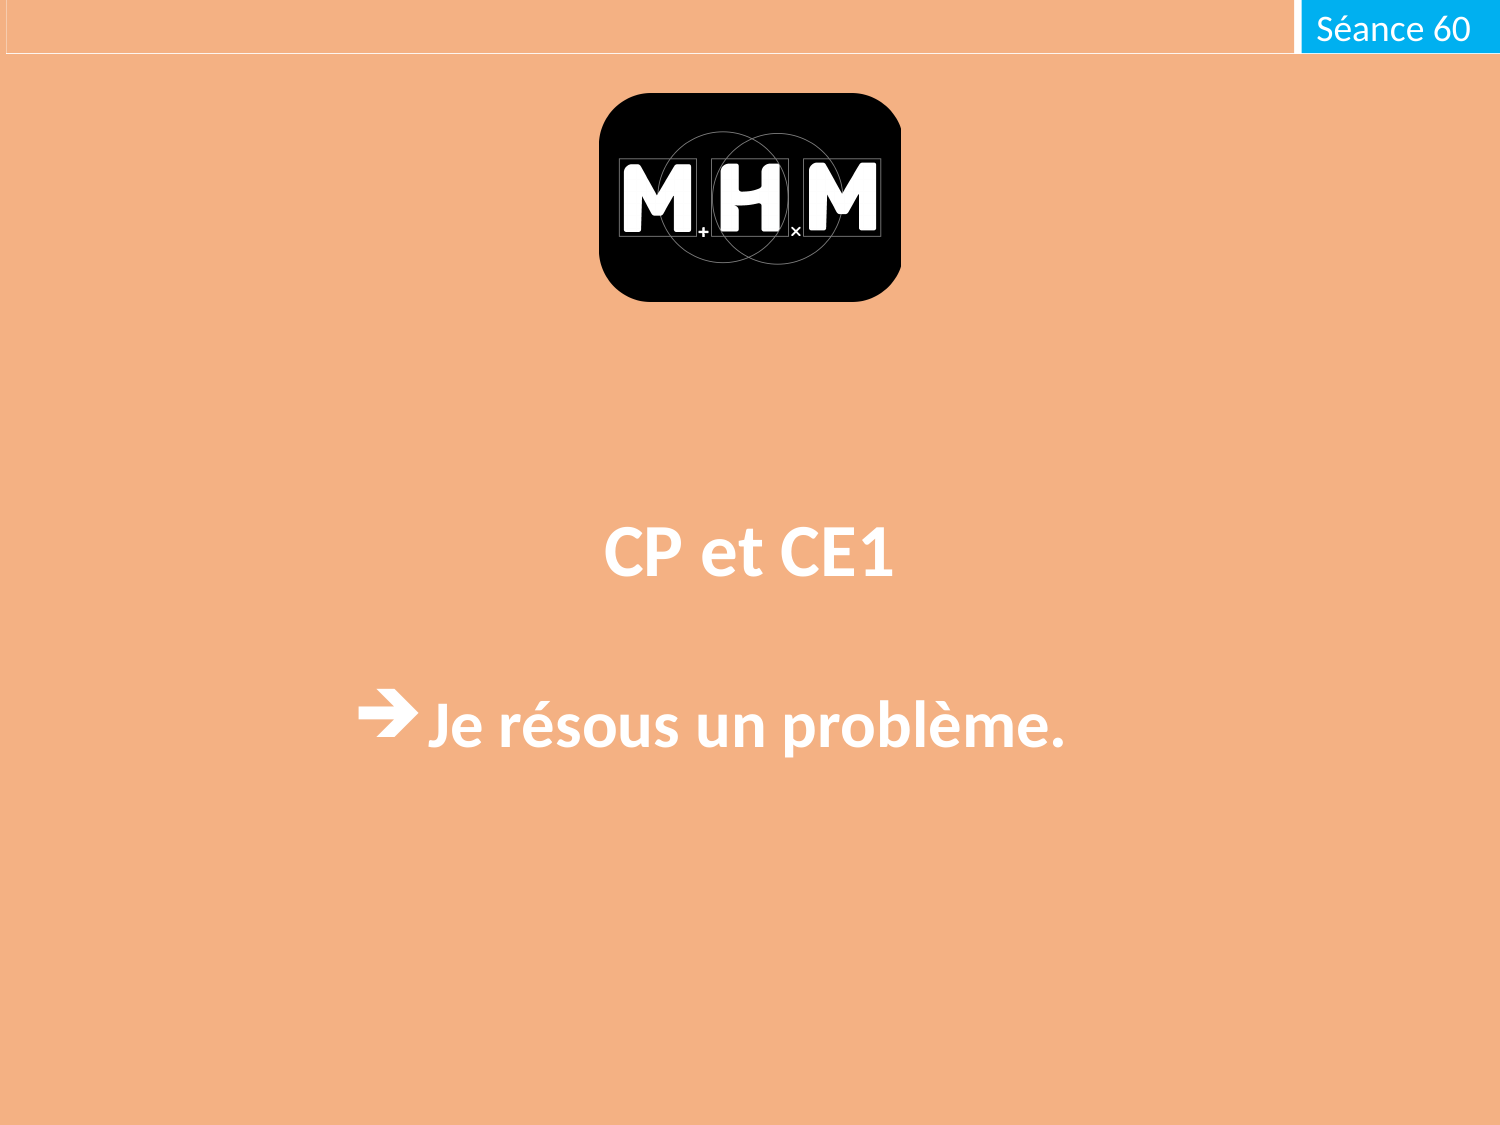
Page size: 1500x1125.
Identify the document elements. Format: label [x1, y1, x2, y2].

text_box [0, 54, 1500, 1125]
